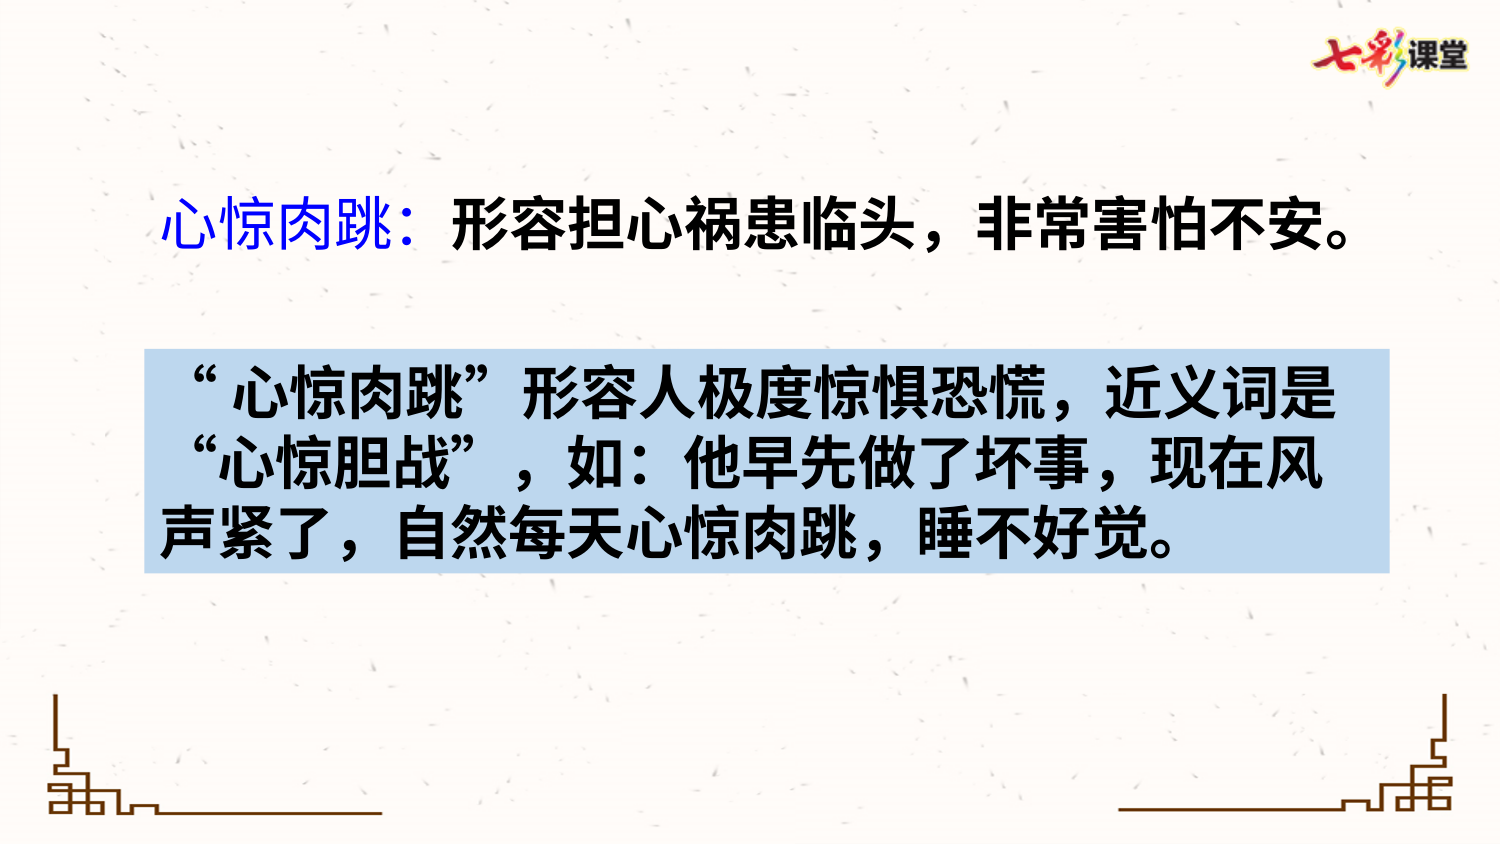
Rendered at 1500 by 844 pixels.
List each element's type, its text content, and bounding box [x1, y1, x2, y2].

text_box “心惊肉跳”形容人极度惊惧恐慌，近义词是“心惊胆战”，如：他早先做了坏事，现在风声紧了，自然每天心惊肉跳，睡不好觉。 [144, 348, 1390, 574]
text_box 心惊肉跳：形容担心祸患临头，非常害怕不安。 [145, 179, 1399, 265]
picture [0, 0, 1500, 844]
